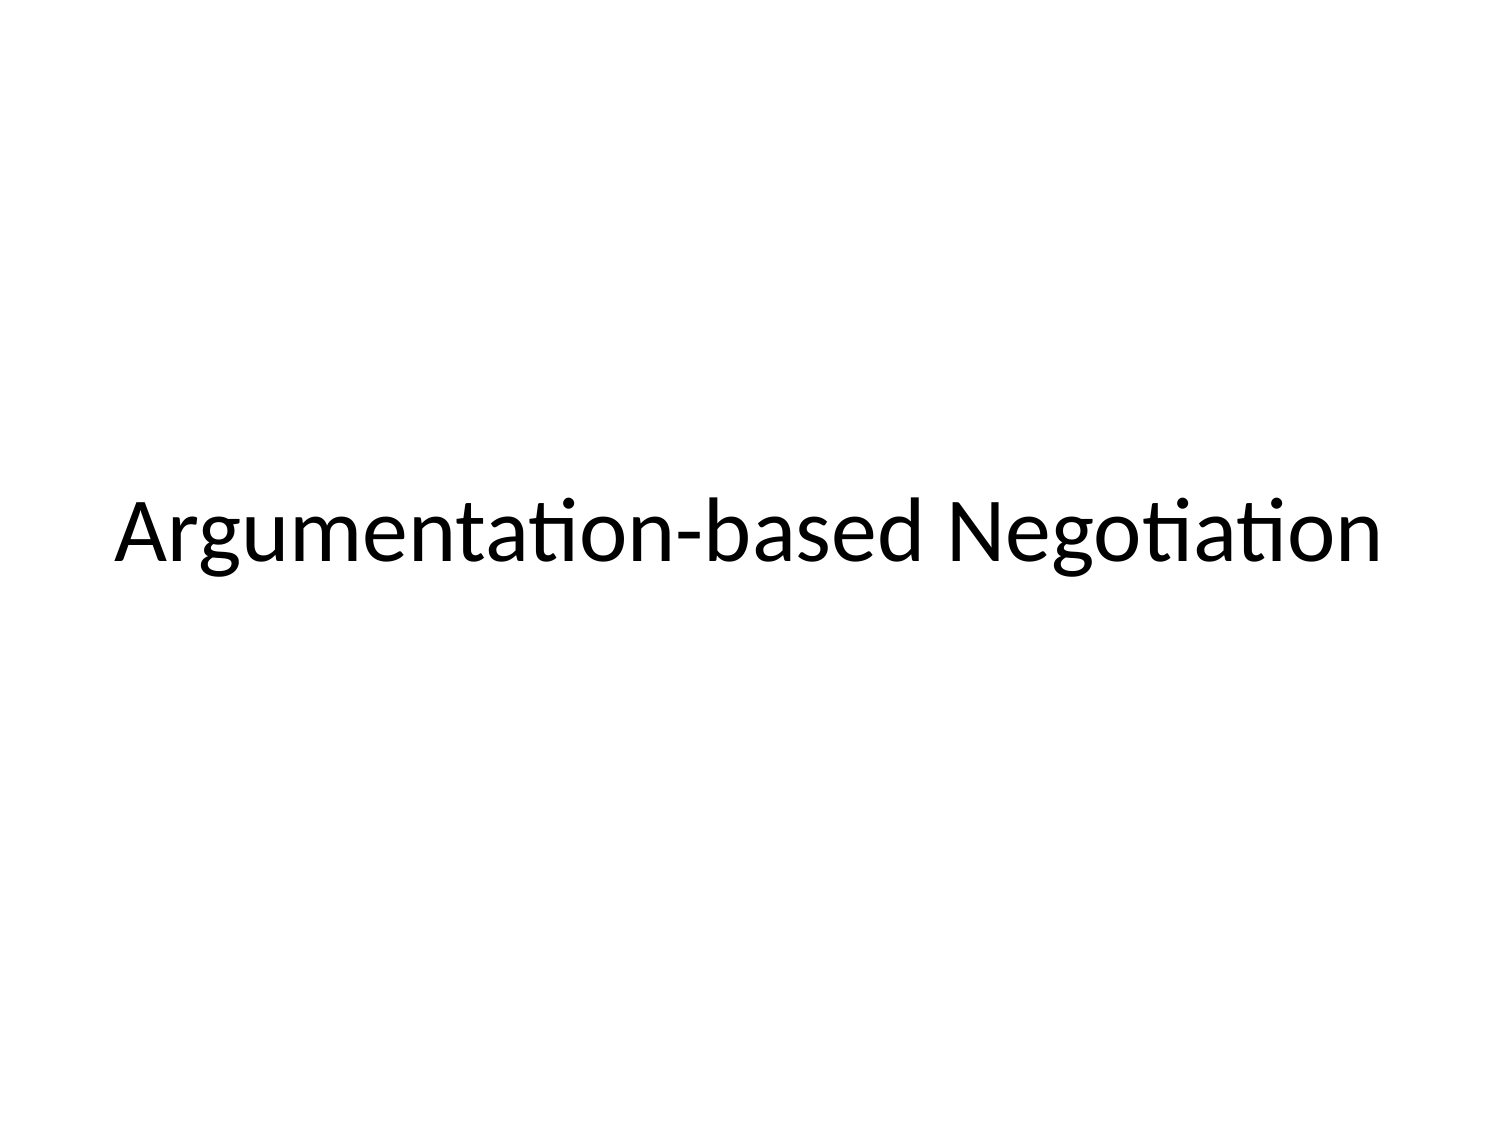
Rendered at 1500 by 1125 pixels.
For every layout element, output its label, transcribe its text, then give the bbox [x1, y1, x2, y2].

text_box Argumentation-based Negotiation [75, 45, 1425, 1005]
